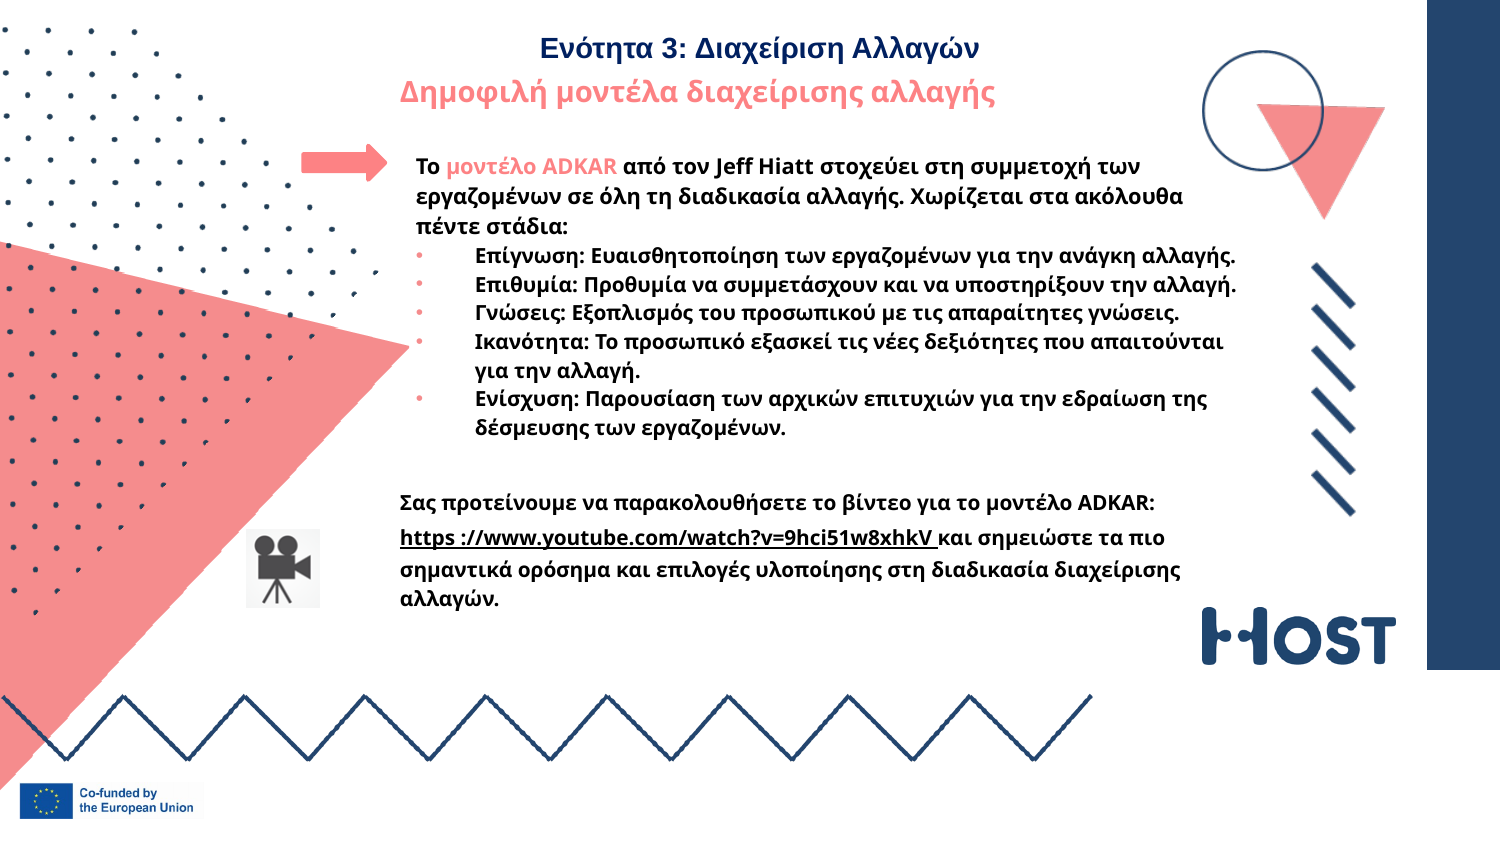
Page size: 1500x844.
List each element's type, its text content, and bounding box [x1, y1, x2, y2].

picture [0, 23, 1093, 844]
list Δημοφιλή μοντέλα διαχείρισης αλλαγής Το μοντέλο ADKAR από τον Jeff Hiatt στοχεύει στη συμμετοχή των εργαζομένων σε όλη τη διαδικασία αλλαγής. Χωρίζεται στα ακόλουθα πέντε στάδια: Επίγνωση: Ευαισθητοποίηση των εργαζομένων για την ανάγκη αλλαγής. Επιθυμία: Προθυμία να συμμετάσχουν και να υποστηρίξουν την αλλαγή. Γνώσεις: Εξοπλισμός του προσωπικού με τις απαραίτητες γνώσεις. Ικανότητα: Το προσωπικό εξασκεί τις νέες δεξιότητες που απαιτούνται για την αλλαγή. Ενίσχυση: Παρουσίαση των αρχικών επιτυχιών για την εδραίωση της δέσμευσης των εργαζομένων. Σας προτείνουμε να παρακολουθήσετε το βίντεο για το μοντέλο ADKAR: https ://www.youtube.com/watch?v=9hci51w8xhkV και σημειώστε τα πιο σημαντικά ορόσημα και επιλογές υλοποίησης στη διαδικασία διαχείρισης αλλαγών. [385, 53, 1254, 654]
picture [1202, 50, 1385, 220]
picture [1427, 0, 1500, 670]
picture [1202, 607, 1396, 665]
picture [1310, 261, 1357, 519]
text_box Ενότητα 3: Διαχείριση Αλλαγών [525, 10, 996, 73]
text_box [301, 143, 388, 182]
